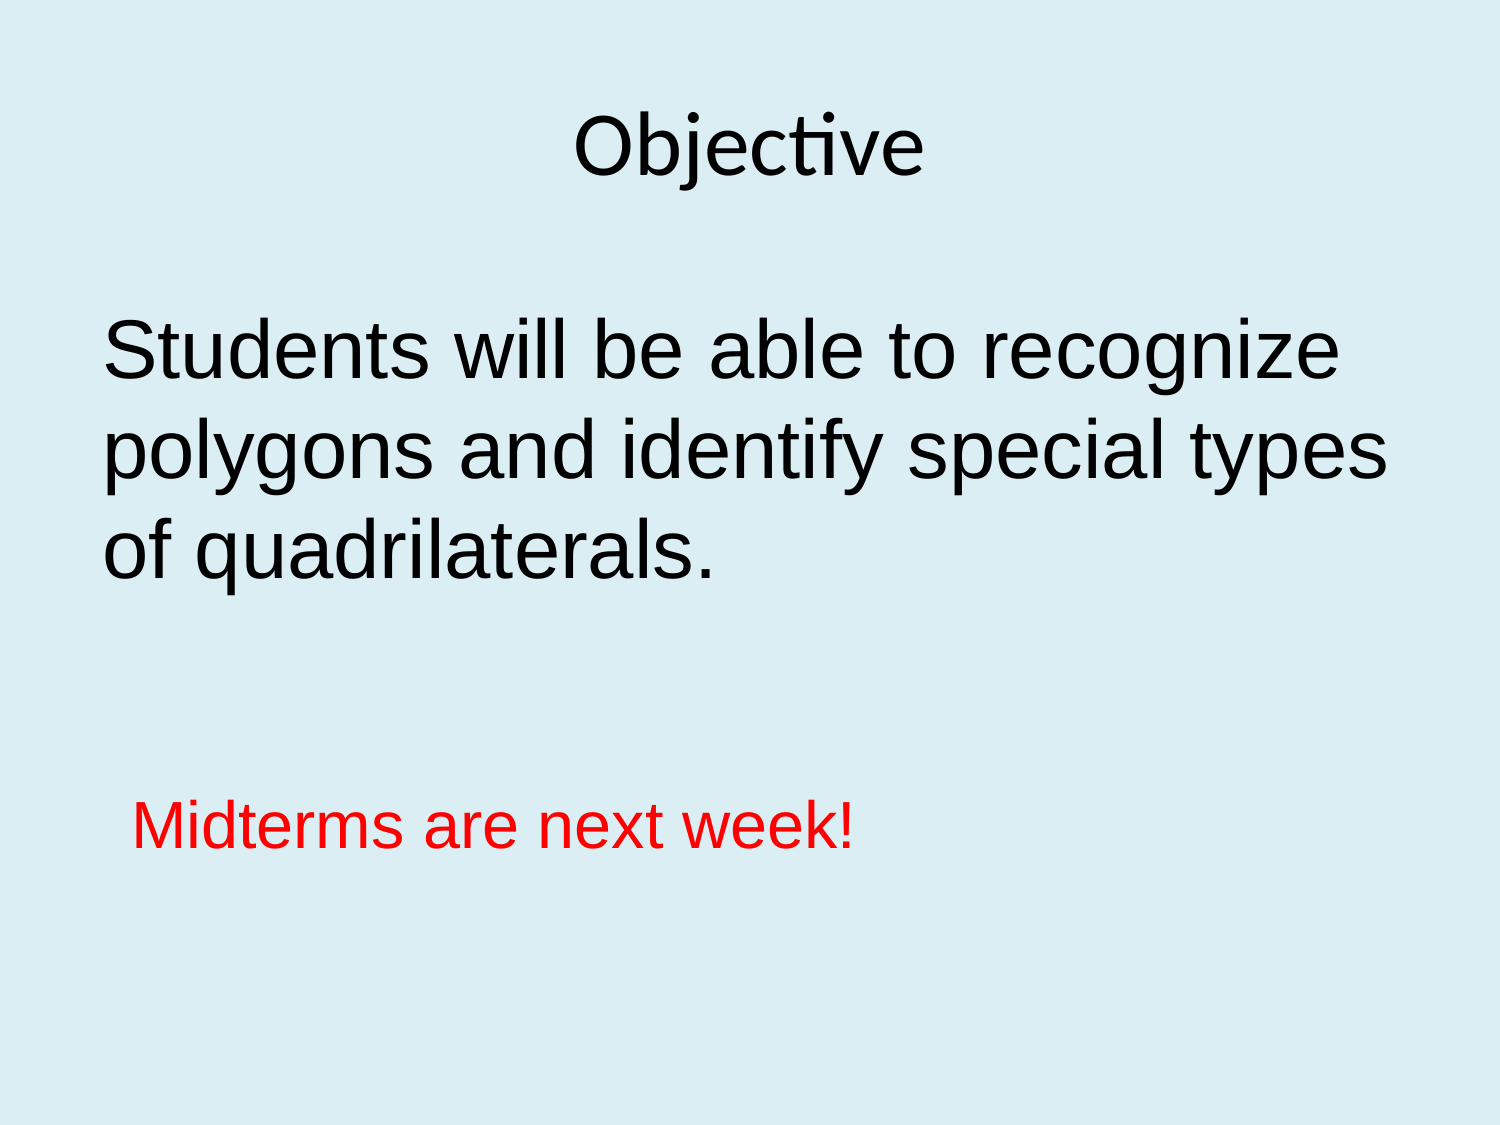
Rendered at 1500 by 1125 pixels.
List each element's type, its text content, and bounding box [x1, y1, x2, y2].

text_box Students will be able to recognize polygons and identify special types of quadrilaterals. [87, 287, 1458, 603]
text_box Midterms are next week! [116, 774, 873, 870]
title Objective [75, 45, 1425, 233]
